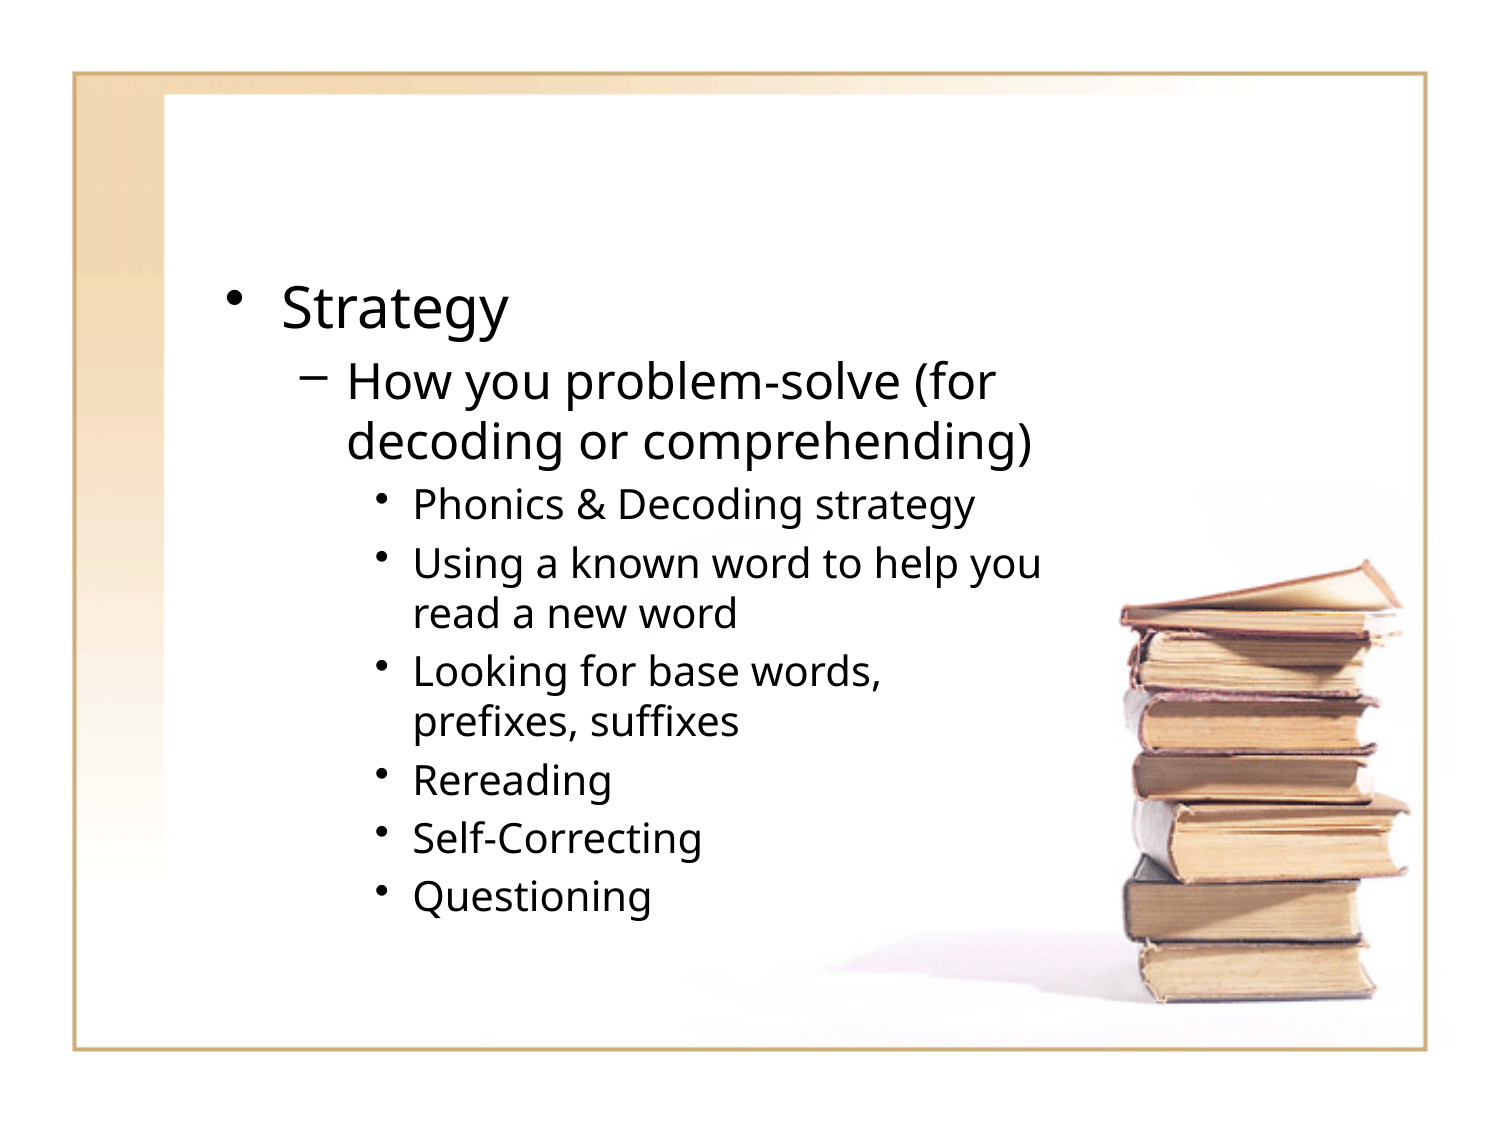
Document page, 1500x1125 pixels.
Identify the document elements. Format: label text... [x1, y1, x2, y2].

list Strategy How you problem-solve (for decoding or comprehending) Phonics & Decoding strategy Using a known word to help you read a new word Looking for base words, prefixes, suffixes Rereading Self-Correcting Questioning [209, 262, 1073, 1006]
picture [0, 0, 1500, 1125]
